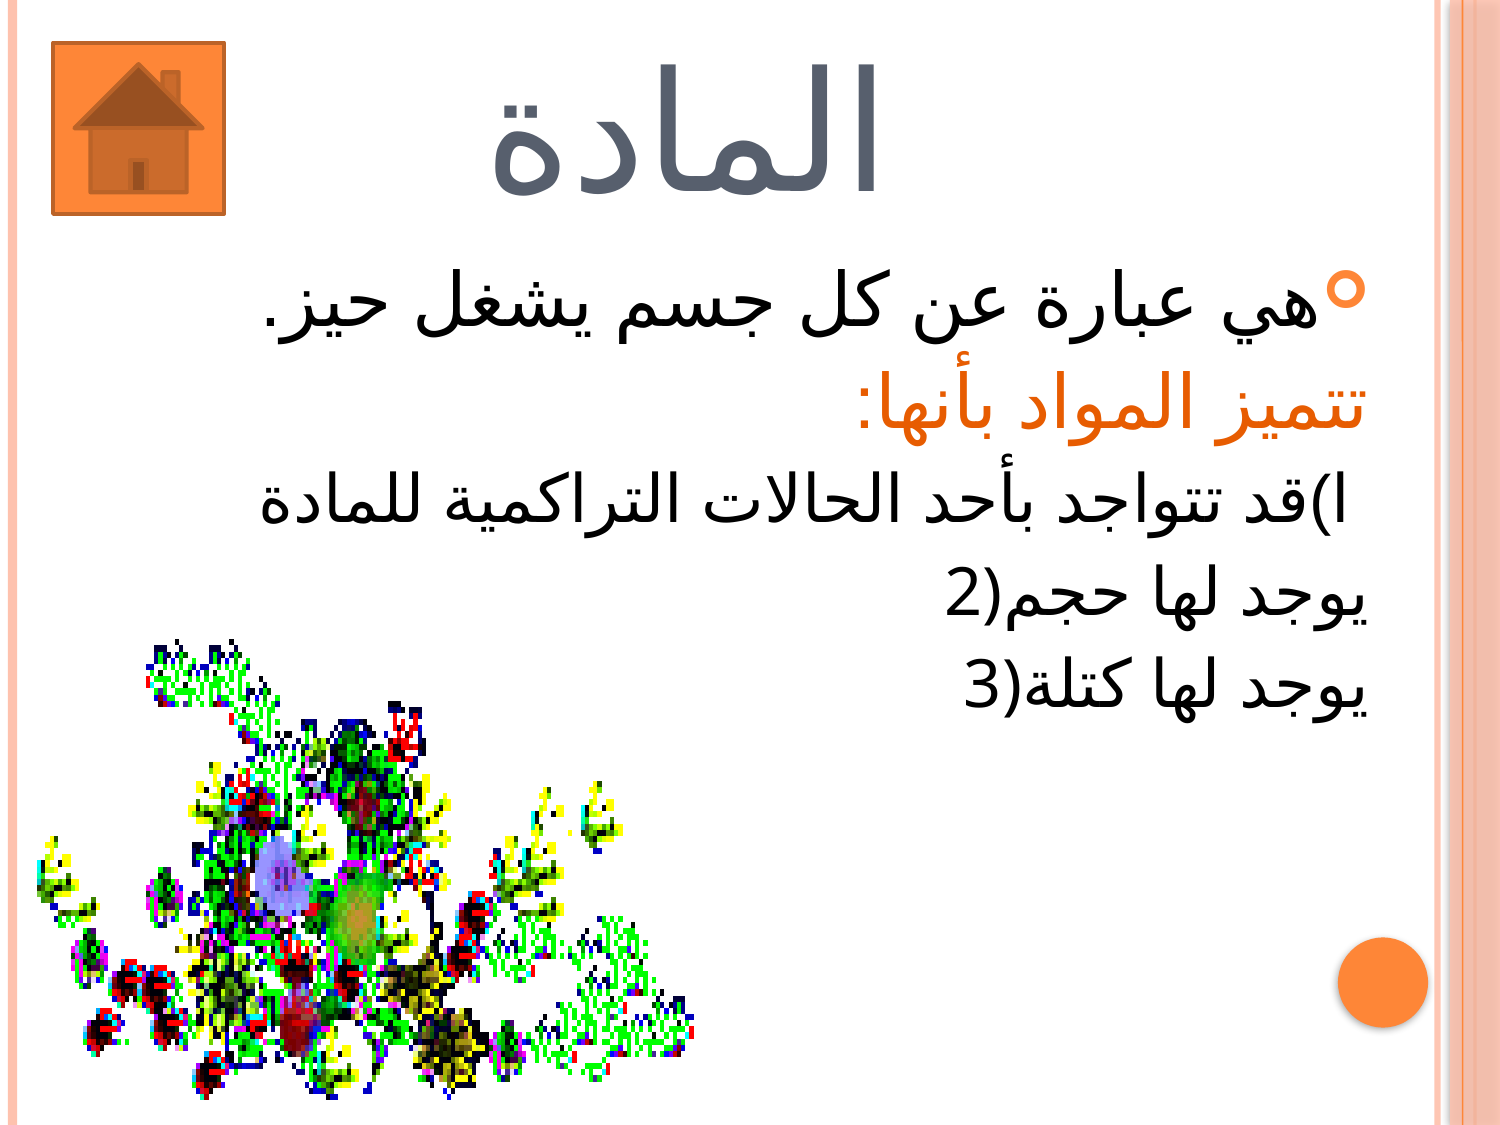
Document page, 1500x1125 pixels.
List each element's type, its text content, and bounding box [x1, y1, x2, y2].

picture [0, 609, 715, 1125]
title المادة [75, 45, 1300, 233]
list هي عبارة عن كل جسم يشغل حيز. تتميز المواد بأنها: ا)قد تتواجد بأحد الحالات التراكمية للمادة 2)يوجد لها حجم 3)يوجد لها كتلة [159, 243, 1385, 1043]
text_box [51, 41, 226, 216]
